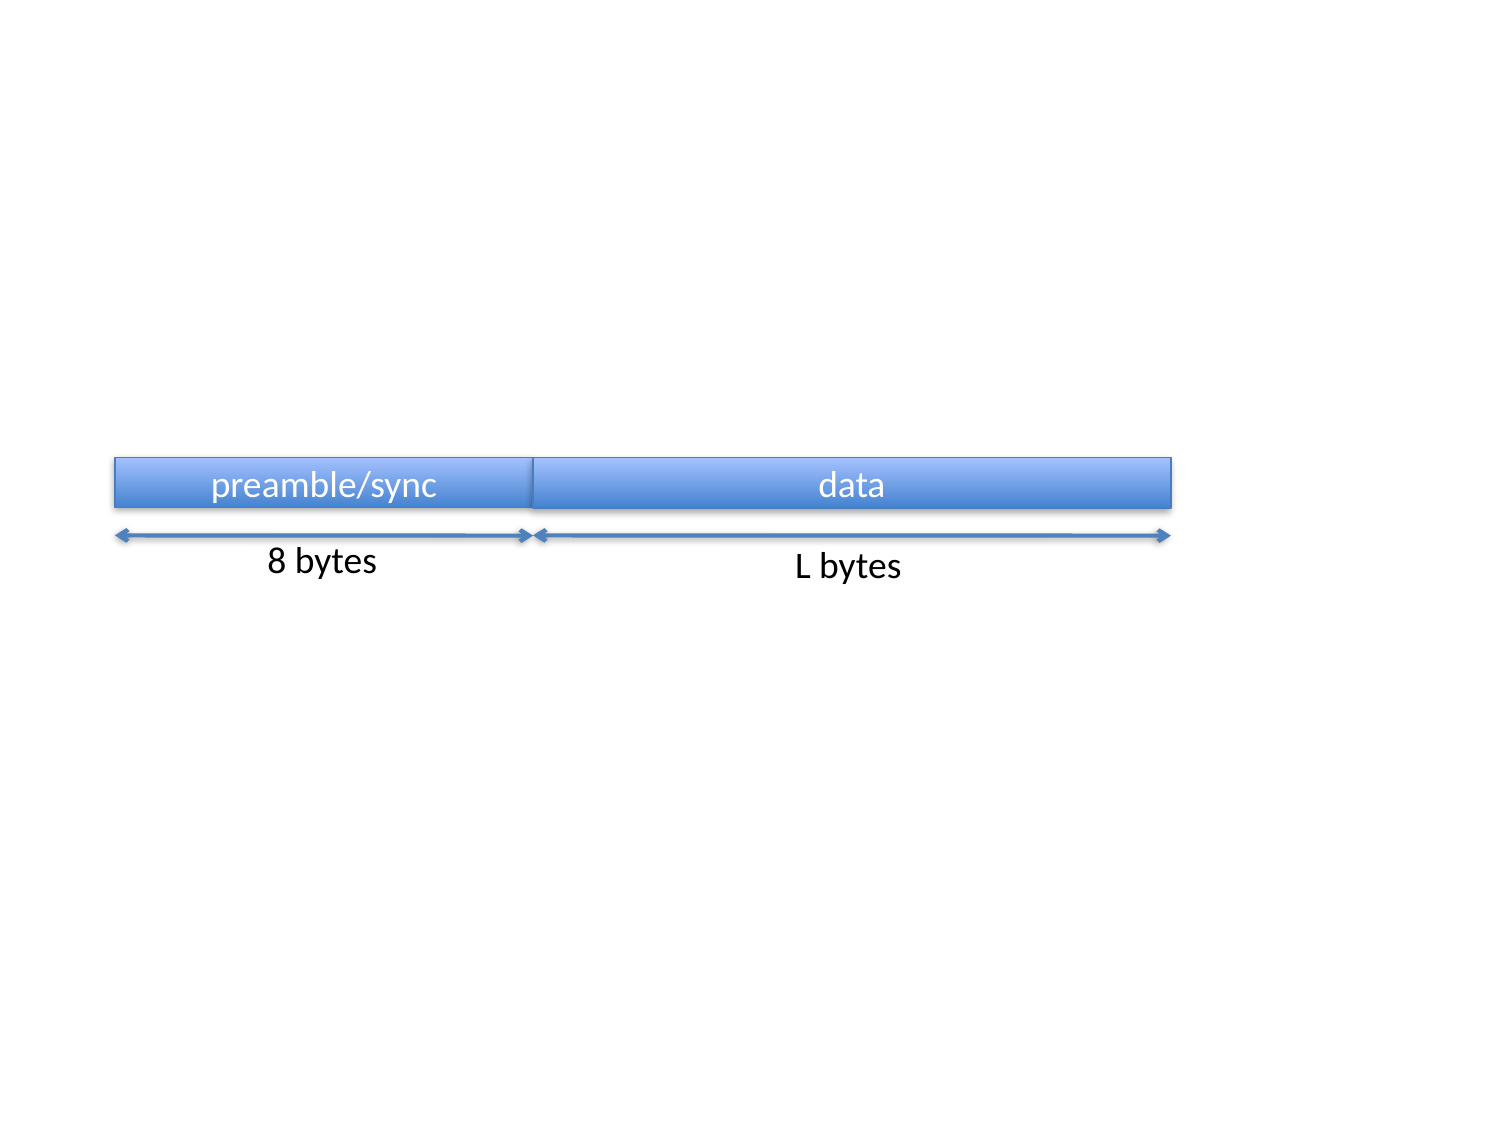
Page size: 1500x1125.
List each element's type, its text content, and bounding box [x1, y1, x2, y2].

text_box preamble/sync [114, 457, 531, 508]
text_box L bytes [780, 543, 917, 594]
text_box 8 bytes [252, 543, 393, 589]
text_box 8 bytes [252, 528, 393, 533]
text_box data [532, 457, 1172, 509]
